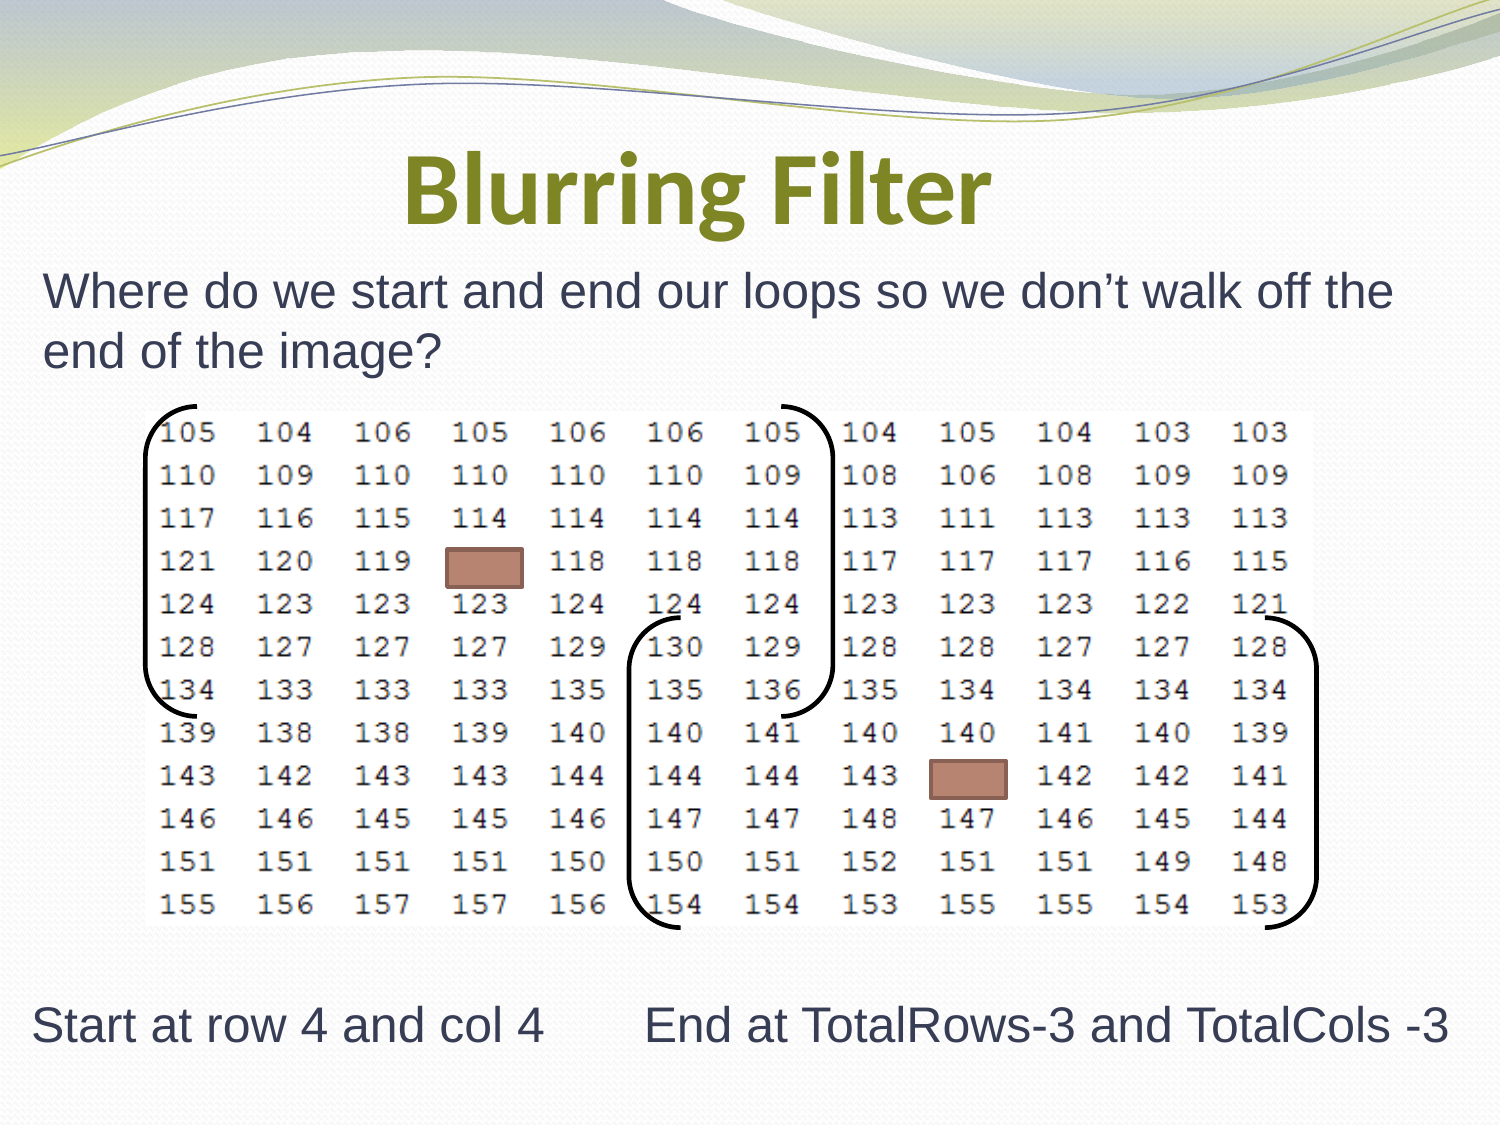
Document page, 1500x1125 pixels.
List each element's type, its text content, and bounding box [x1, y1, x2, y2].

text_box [628, 617, 1317, 928]
text_box Where do we start and end our loops so we don’t walk off the end of the image? [27, 251, 1474, 387]
picture [145, 725, 623, 926]
title Blurring Filter [4, 57, 1393, 246]
picture [834, 410, 1313, 617]
text_box Start at row 4 and col 4 [16, 984, 589, 1060]
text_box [145, 406, 834, 717]
text_box End at TotalRows-3 and TotalCols -3 [628, 984, 1474, 1060]
